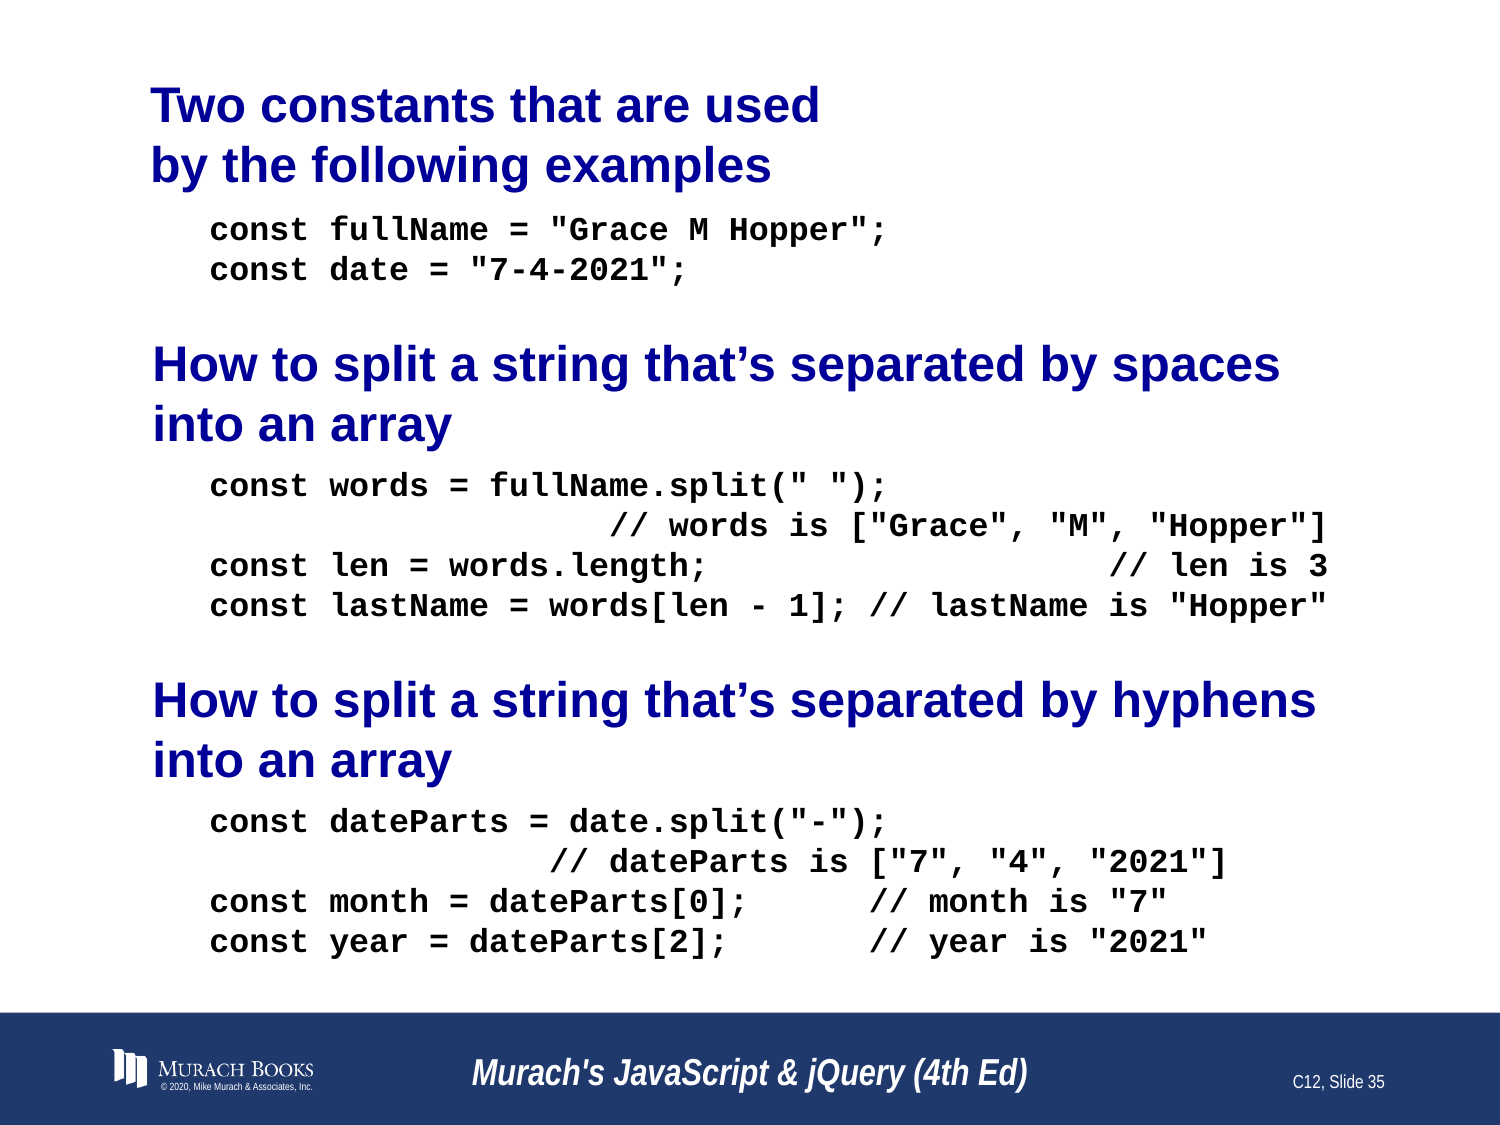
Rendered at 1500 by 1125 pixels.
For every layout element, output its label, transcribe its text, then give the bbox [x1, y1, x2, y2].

list const fullName = "Grace M Hopper"; const date = "7-4-2021"; How to split a string that’s separated by spaces into an array const words = fullName.split(" "); // words is ["Grace", "M", "Hopper"] const len = words.length; // len is 3 const lastName = words[len - 1]; // lastName is "Hopper" How to split a string that’s separated by hyphens into an array const dateParts = date.split("-"); // dateParts is ["7", "4", "2021"] const month = dateParts[0]; // month is "7" const year = dateParts[2]; // year is "2021" [137, 200, 1350, 1000]
title Two constants that are used by the following examples [150, 72, 1350, 194]
slide_number Murach's JavaScript & jQuery (4th Ed) [463, 1025, 1050, 1100]
slide_number C12, Slide 35 [1087, 1025, 1400, 1100]
footer © 2020, Mike Murach & Associates, Inc. [12, 1025, 463, 1100]
